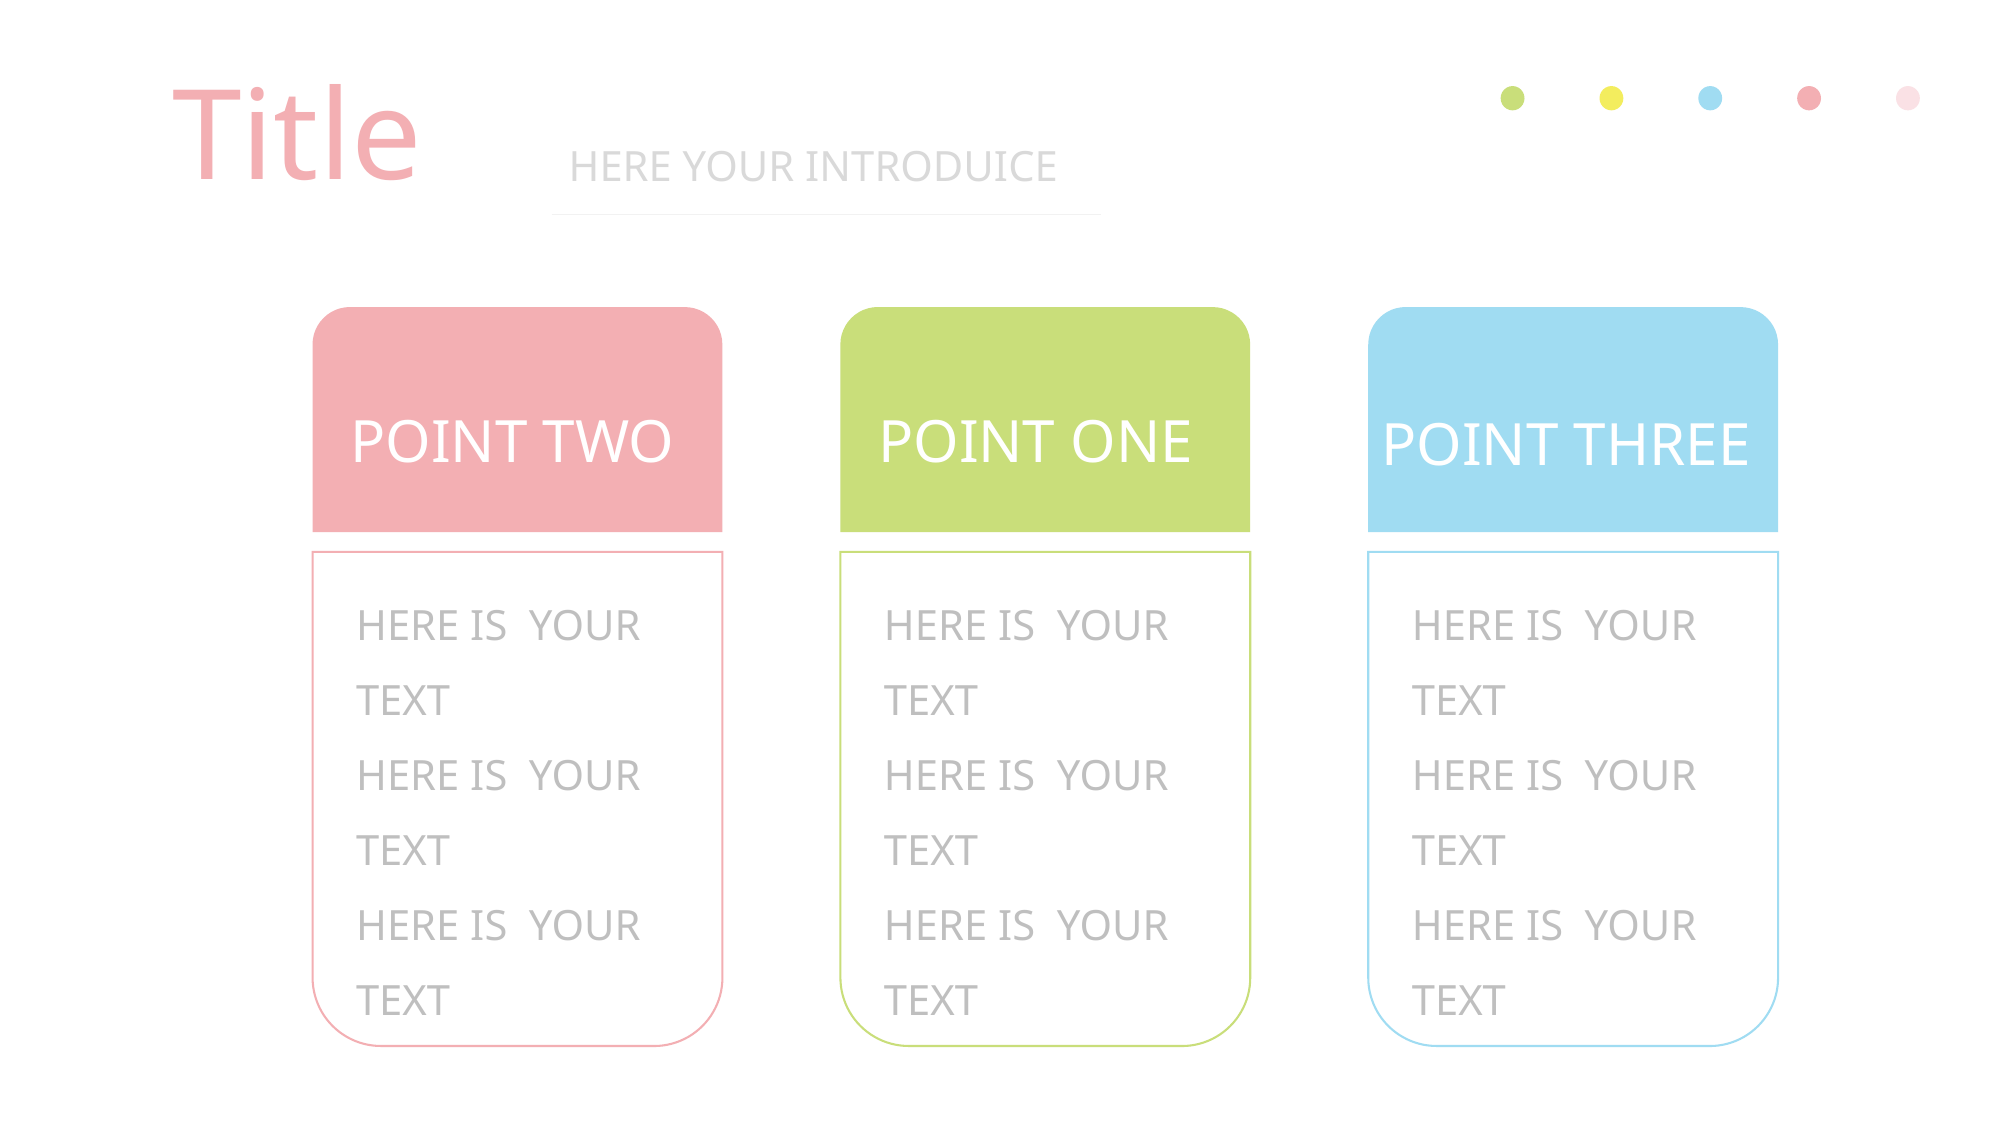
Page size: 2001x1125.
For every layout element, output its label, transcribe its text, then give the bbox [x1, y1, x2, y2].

text_box [1499, 85, 1526, 112]
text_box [312, 306, 723, 1113]
text_box HERE YOUR INTRODUICE [553, 131, 1120, 197]
text_box [1697, 85, 1724, 112]
text_box Title [116, 47, 479, 212]
text_box [1796, 85, 1823, 112]
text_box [840, 306, 1251, 1113]
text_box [1366, 306, 1780, 1113]
text_box [1598, 85, 1625, 112]
text_box [1894, 85, 1921, 112]
